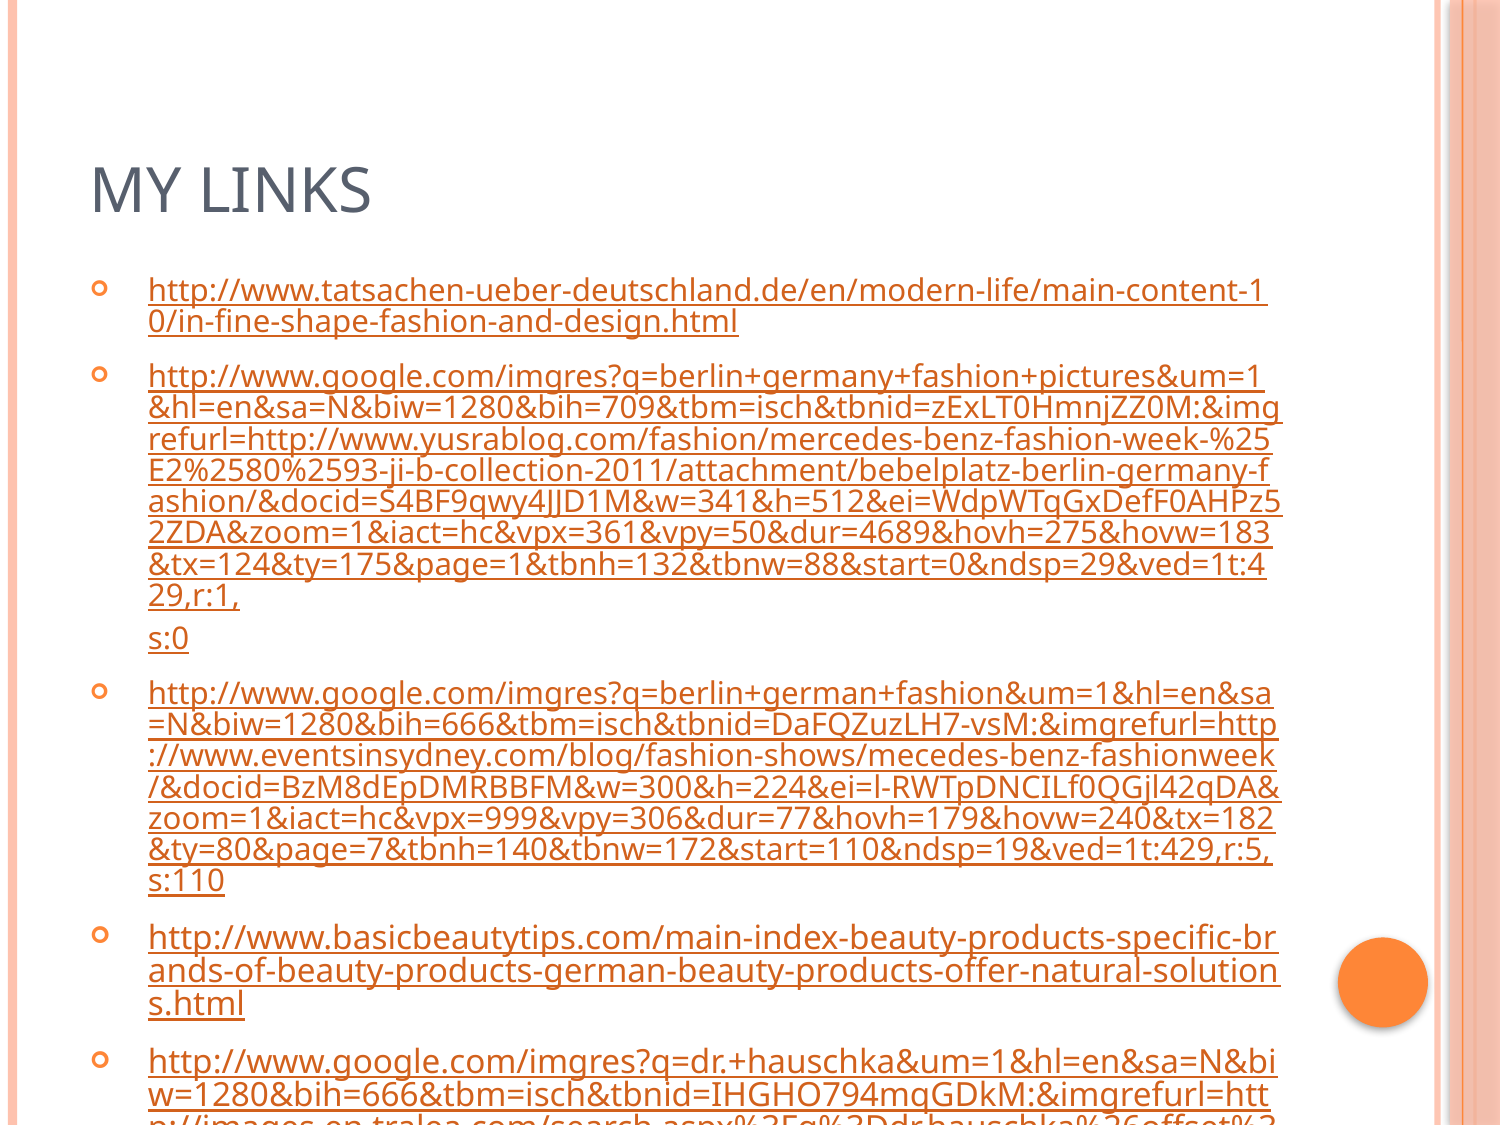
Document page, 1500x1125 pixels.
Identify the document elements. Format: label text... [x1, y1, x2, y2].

list http://www.tatsachen-ueber-deutschland.de/en/modern-life/main-content-10/in-fine-shape-fashion-and-design.html http://www.google.com/imgres?q=berlin+germany+fashion+pictures&um=1&hl=en&sa=N&biw=1280&bih=709&tbm=isch&tbnid=zExLT0HmnjZZ0M:&imgrefurl=http://www.yusrablog.com/fashion/mercedes-benz-fashion-week-%25E2%2580%2593-ji-b-collection-2011/attachment/bebelplatz-berlin-germany-fashion/&docid=S4BF9qwy4JJD1M&w=341&h=512&ei=WdpWTqGxDefF0AHPz52ZDA&zoom=1&iact=hc&vpx=361&vpy=50&dur=4689&hovh=275&hovw=183&tx=124&ty=175&page=1&tbnh=132&tbnw=88&start=0&ndsp=29&ved=1t:429,r:1,s:0 http://www.google.com/imgres?q=berlin+german+fashion&um=1&hl=en&sa=N&biw=1280&bih=666&tbm=isch&tbnid=DaFQZuzLH7-vsM:&imgrefurl=http://www.eventsinsydney.com/blog/fashion-shows/mecedes-benz-fashionweek/&docid=BzM8dEpDMRBBFM&w=300&h=224&ei=l-RWTpDNCILf0QGjl42qDA&zoom=1&iact=hc&vpx=999&vpy=306&dur=77&hovh=179&hovw=240&tx=182&ty=80&page=7&tbnh=140&tbnw=172&start=110&ndsp=19&ved=1t:429,r:5,s:110 http://www.basicbeautytips.com/main-index-beauty-products-specific-brands-of-beauty-products-german-beauty-products-offer-natural-solutions.html http://www.google.com/imgres?q=dr.+hauschka&um=1&hl=en&sa=N&biw=1280&bih=666&tbm=isch&tbnid=IHGHO794mqGDkM:&imgrefurl=http://images.en.tralea.com/search.aspx%3Fq%3Ddr.hauschka%26offset%3D400&docid=_JeOoxCwjZzuGM&w=2000&h=1333&ei=T6teTpuRLsbZgQeFvPCNAg&zoom=1&iact=hc&vpx=190&vpy=104&dur=1597&hovh=183&hovw=275&tx=116&ty=109&page=3&tbnh=161&tbnw=214&start=42&ndsp=16&ved=1t:429,r:5,s:42 http://www.google.com/imgres?q=dr.+hauschka&um=1&hl=en&sa=N&biw=1280&bih=666&tbm=isch&tbnid=I_TYGaNO7EG14M:&imgrefurl=http://goganic.com/tag/dr-hauschka/&docid=PzgqOW-lYDAblM&w=426&h=426&ei=T6teTpuRLsbZgQeFvPCNAg&zoom=1&iact=hc&vpx=365&vpy=154&dur=373&hovh=163&hovw=169&tx=161&ty=148&page=4&tbnh=149&tbnw=156&start=58&ndsp=18&ved=1t:429,r:7,s:58 [75, 262, 1300, 1062]
title My links [75, 45, 1300, 233]
